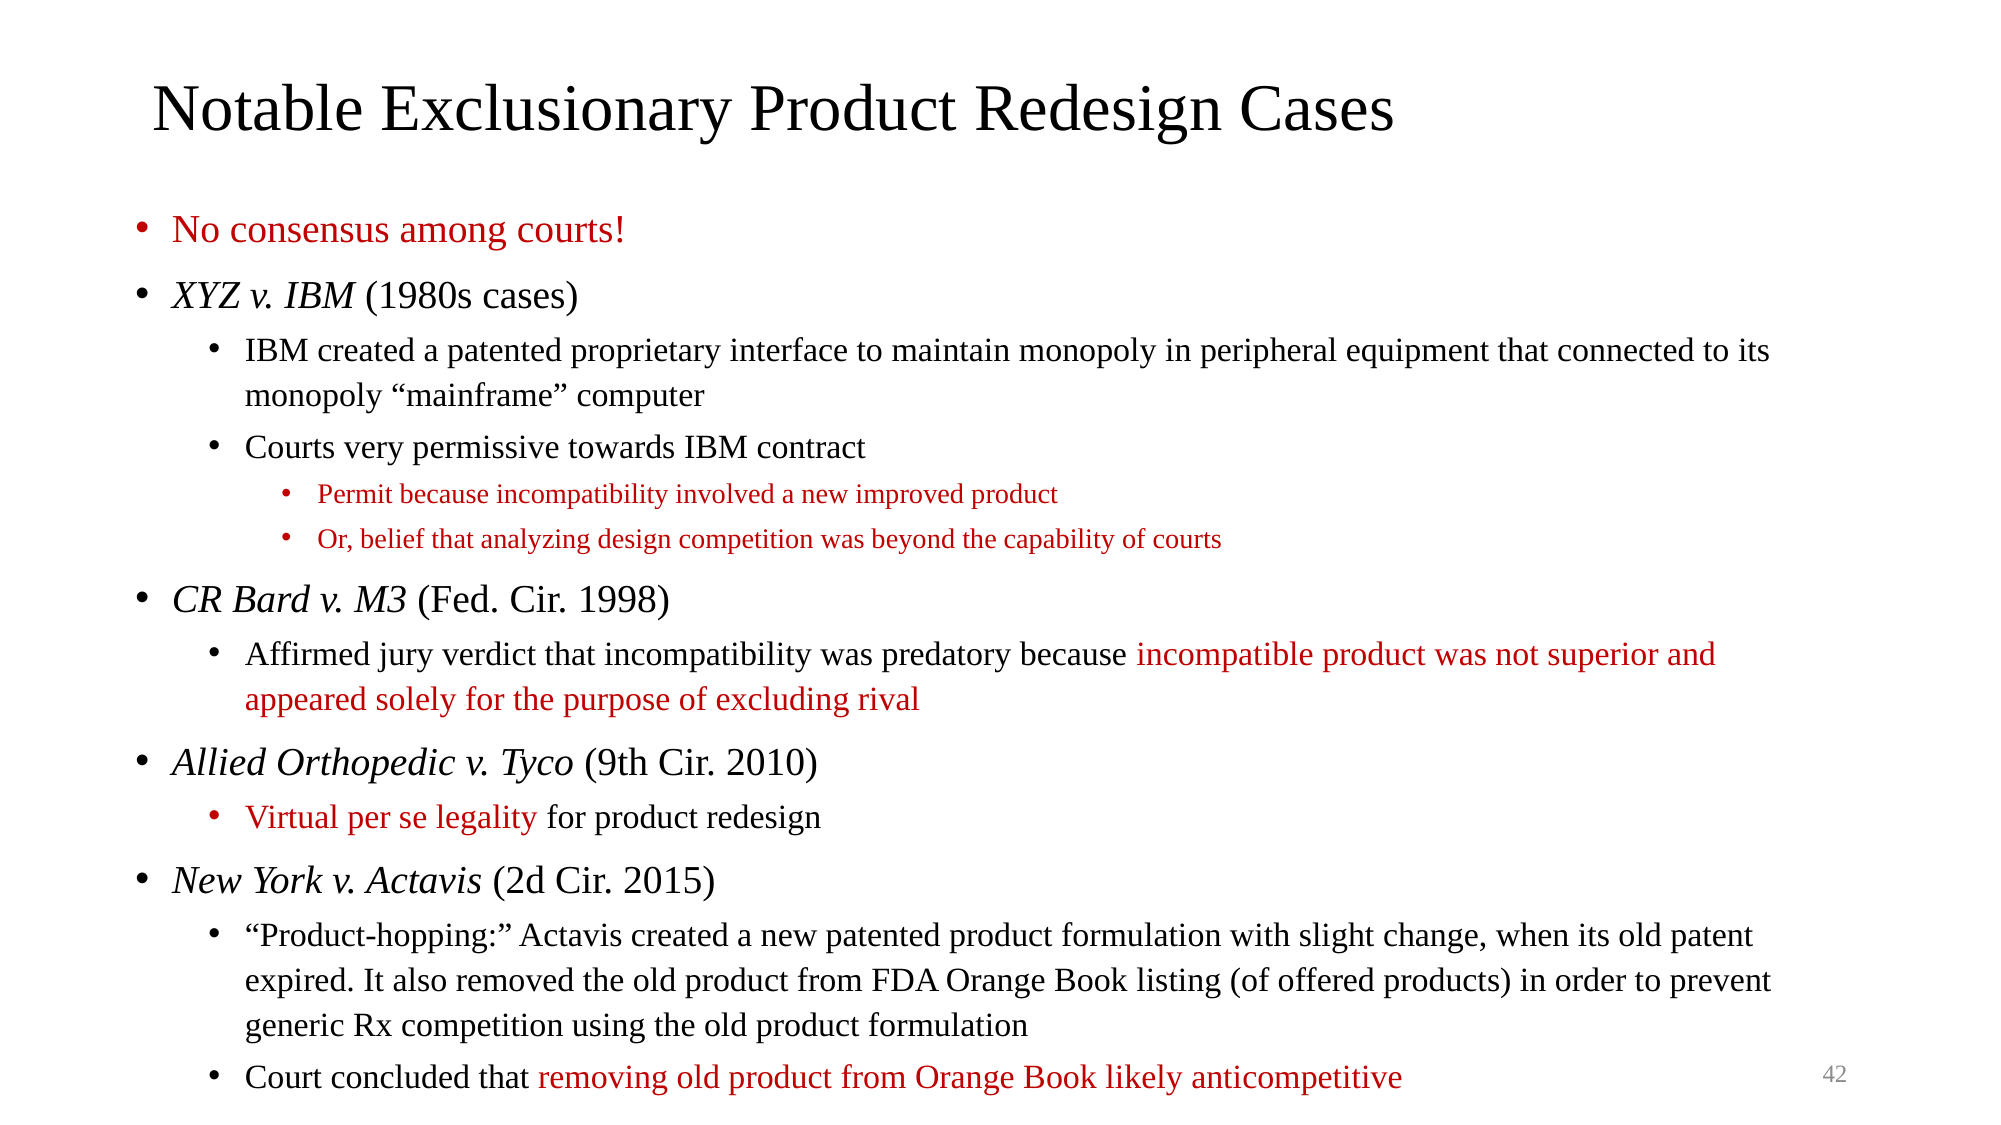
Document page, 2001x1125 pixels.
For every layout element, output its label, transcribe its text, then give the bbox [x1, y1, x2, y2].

slide_number 42 [1412, 1042, 1863, 1103]
list No consensus among courts! XYZ v. IBM (1980s cases) IBM created a patented proprietary interface to maintain monopoly in peripheral equipment that connected to its monopoly “mainframe” computer Courts very permissive towards IBM contract Permit because incompatibility involved a new improved product Or, belief that analyzing design competition was beyond the capability of courts CR Bard v. M3 (Fed. Cir. 1998) Affirmed jury verdict that incompatibility was predatory because incompatible product was not superior and appeared solely for the purpose of excluding rival Allied Orthopedic v. Tyco (9th Cir. 2010) Virtual per se legality for product redesign New York v. Actavis (2d Cir. 2015) “Product-hopping:” Actavis created a new patented product formulation with slight change, when its old patent expired. It also removed the old product from FDA Orange Book listing (of offered products) in order to prevent generic Rx competition using the old product formulation Court concluded that removing old product from Orange Book likely anticompetitive [120, 190, 1846, 1103]
title Notable Exclusionary Product Redesign Cases [137, 0, 1863, 218]
